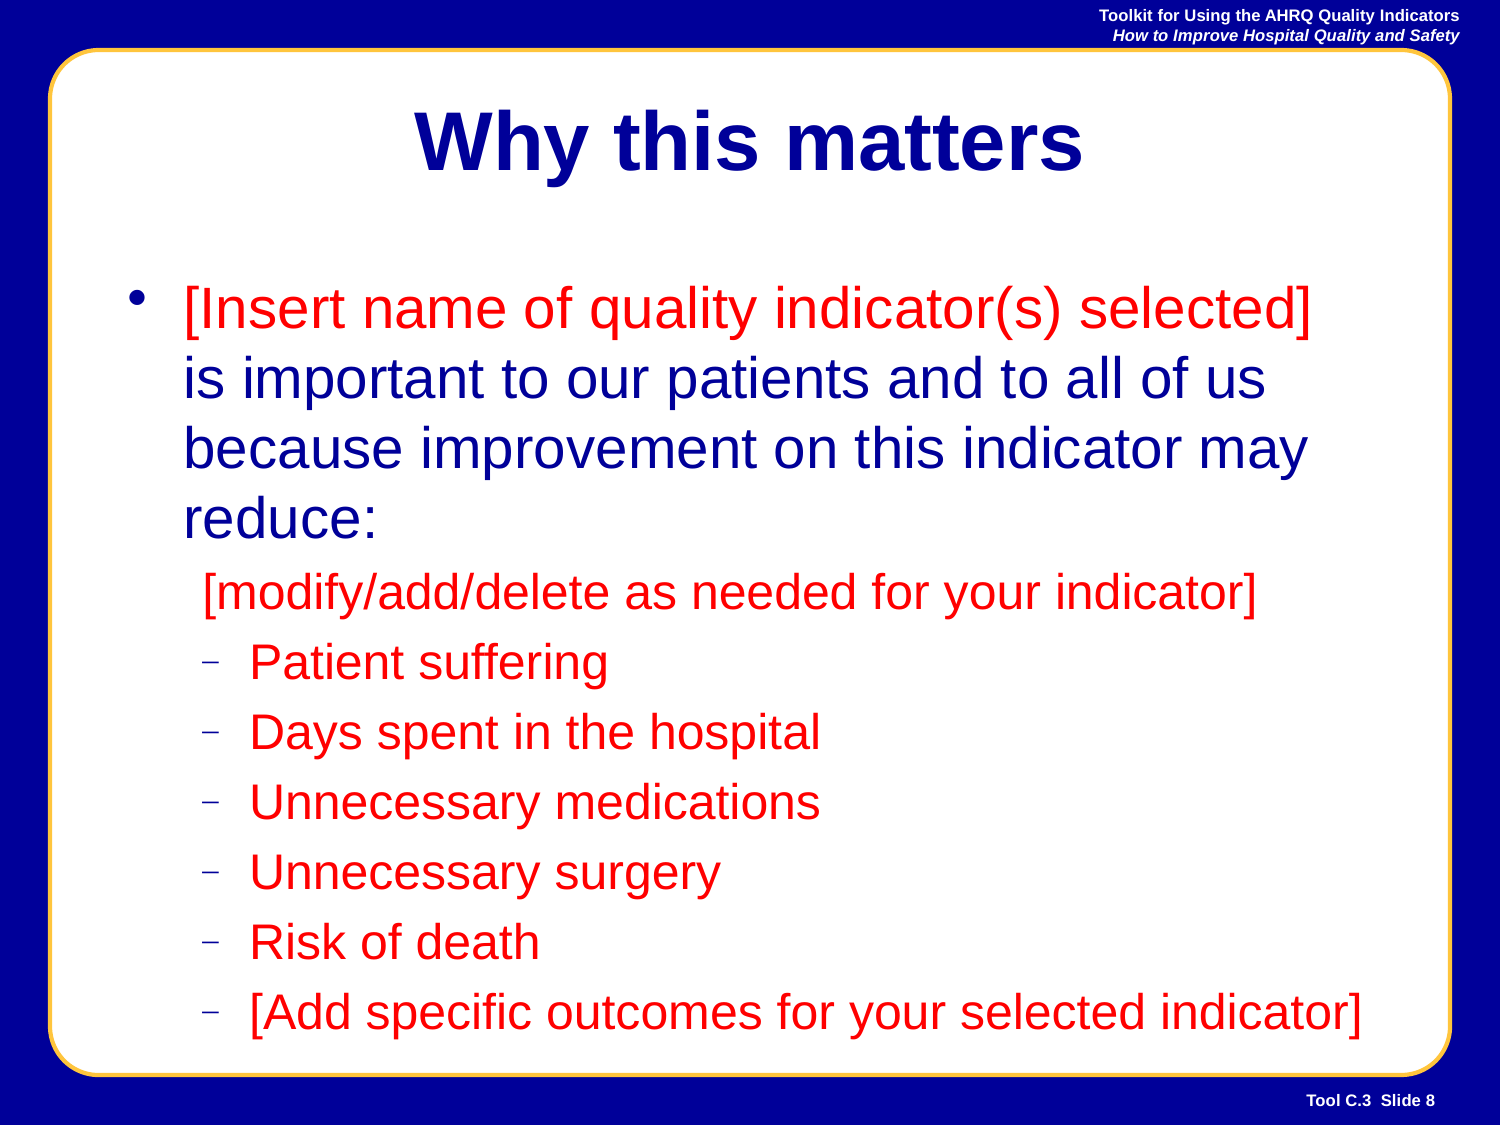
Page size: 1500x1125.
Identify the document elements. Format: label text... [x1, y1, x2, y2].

title Why this matters [112, 74, 1388, 201]
list [Insert name of quality indicator(s) selected] is important to our patients and to all of us because improvement on this indicator may reduce: [modify/add/delete as needed for your indicator] Patient suffering Days spent in the hospital Unnecessary medications Unnecessary surgery Risk of death [Add specific outcomes for your selected indicator] [111, 261, 1387, 976]
